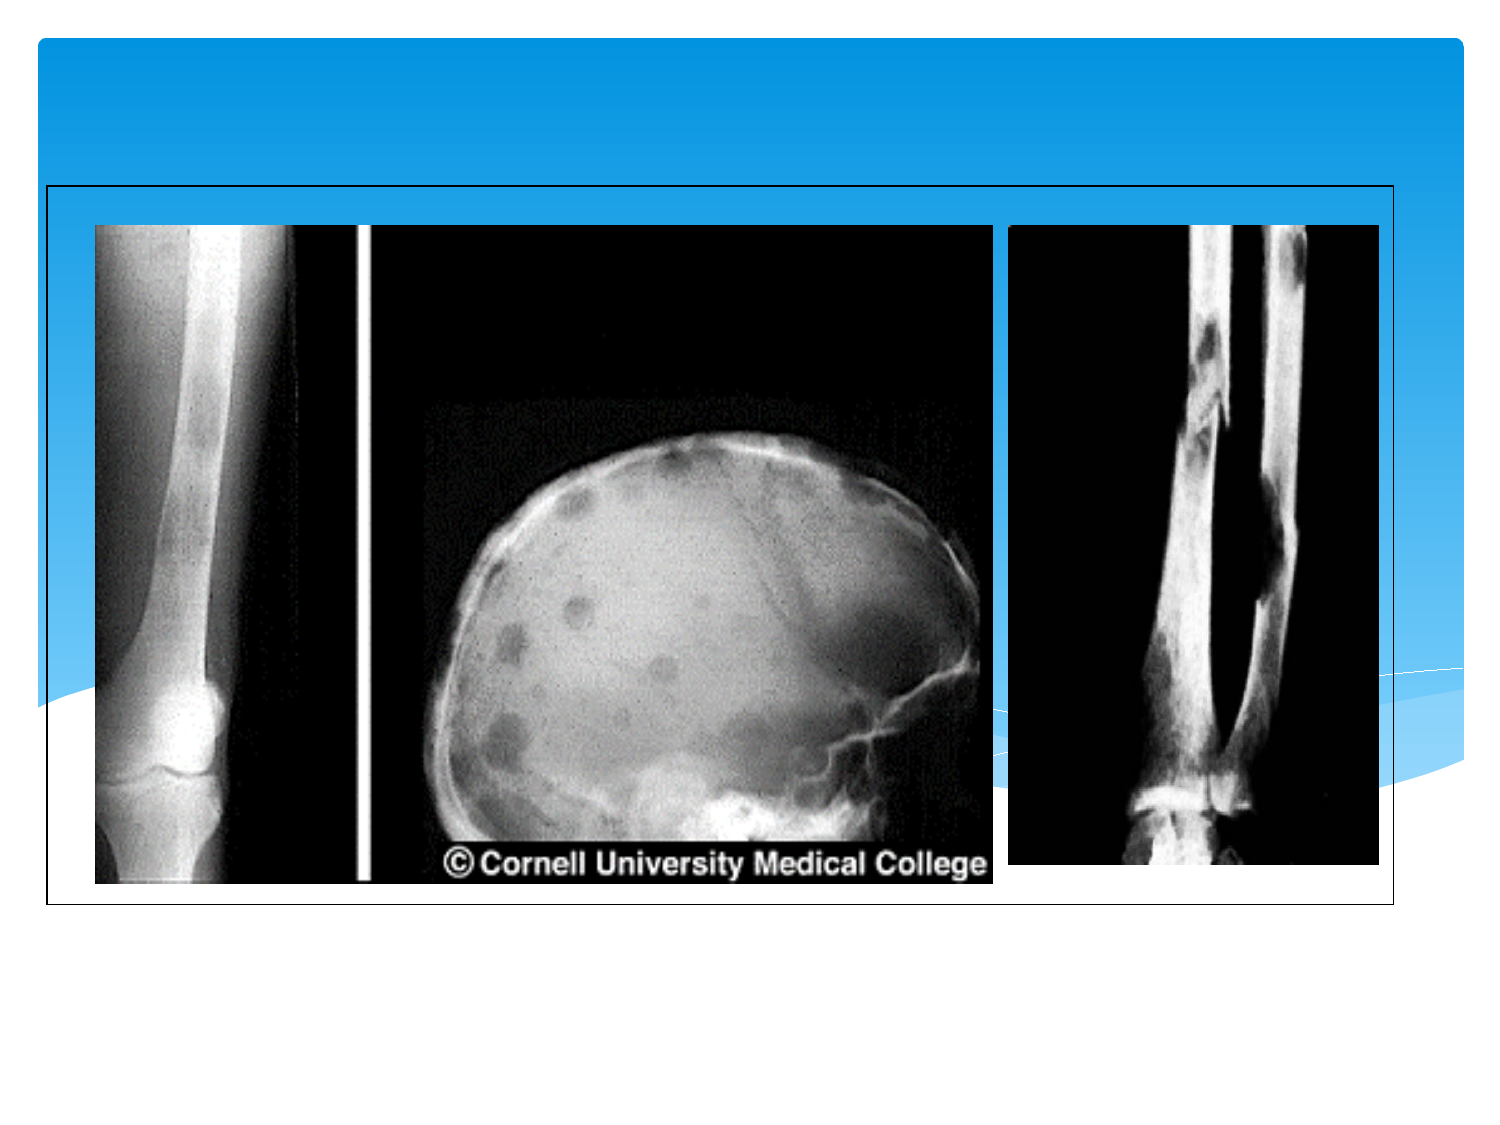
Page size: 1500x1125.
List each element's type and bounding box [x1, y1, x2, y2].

text_box [46, 185, 1394, 905]
